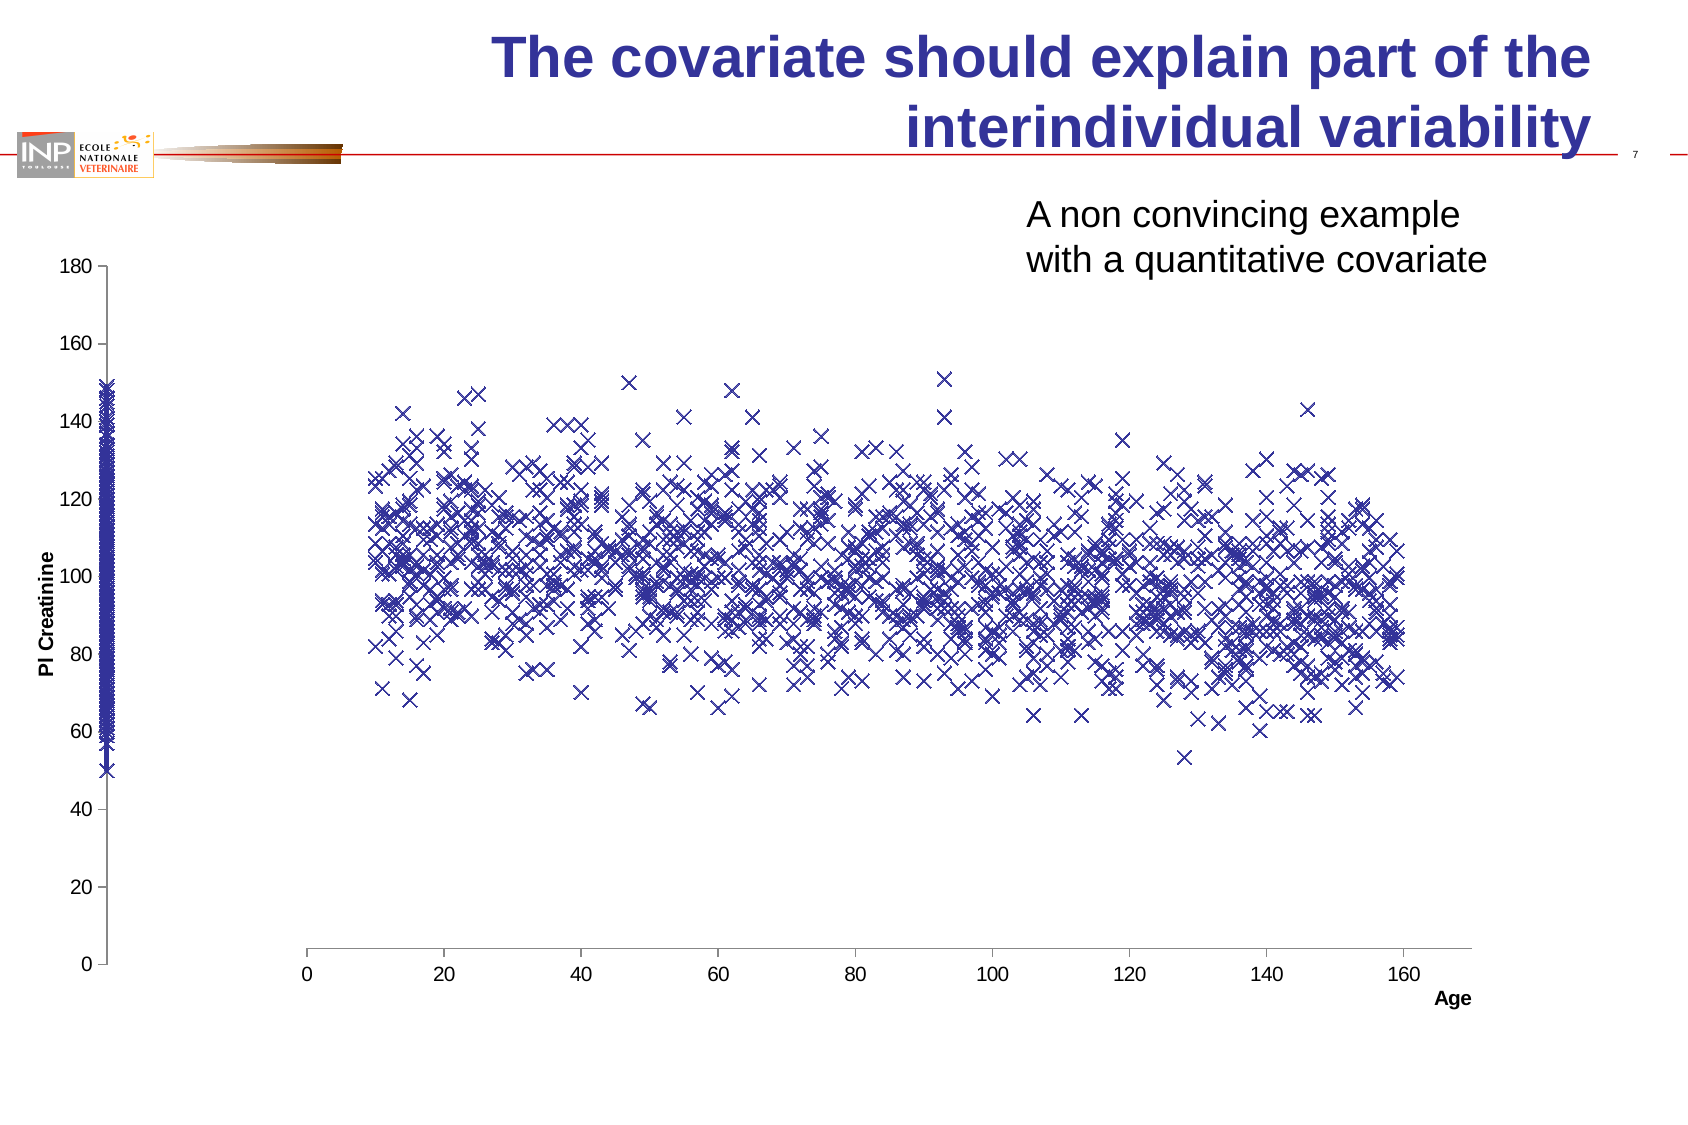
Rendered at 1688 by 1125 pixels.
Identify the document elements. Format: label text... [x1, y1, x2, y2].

picture [17, 132, 154, 178]
chart [27, 228, 191, 1005]
title The covariate should explain part of the interindividual variability [80, 31, 1609, 147]
chart [212, 243, 1522, 1017]
text_box A non convincing example with a quantitative covariate [1011, 183, 1503, 242]
